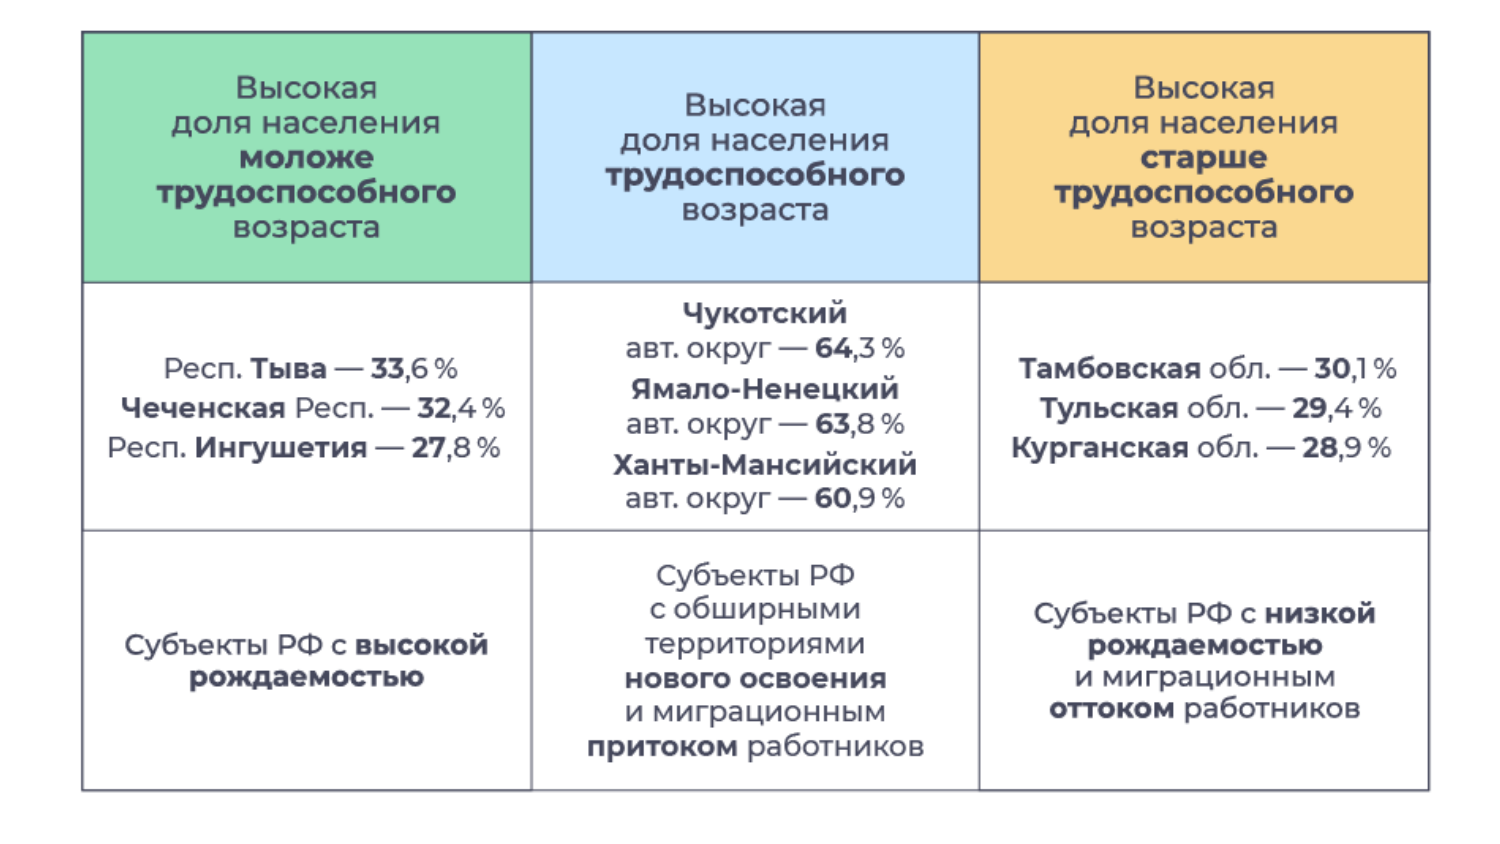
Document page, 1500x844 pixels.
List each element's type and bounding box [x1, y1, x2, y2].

picture [64, 19, 1448, 811]
